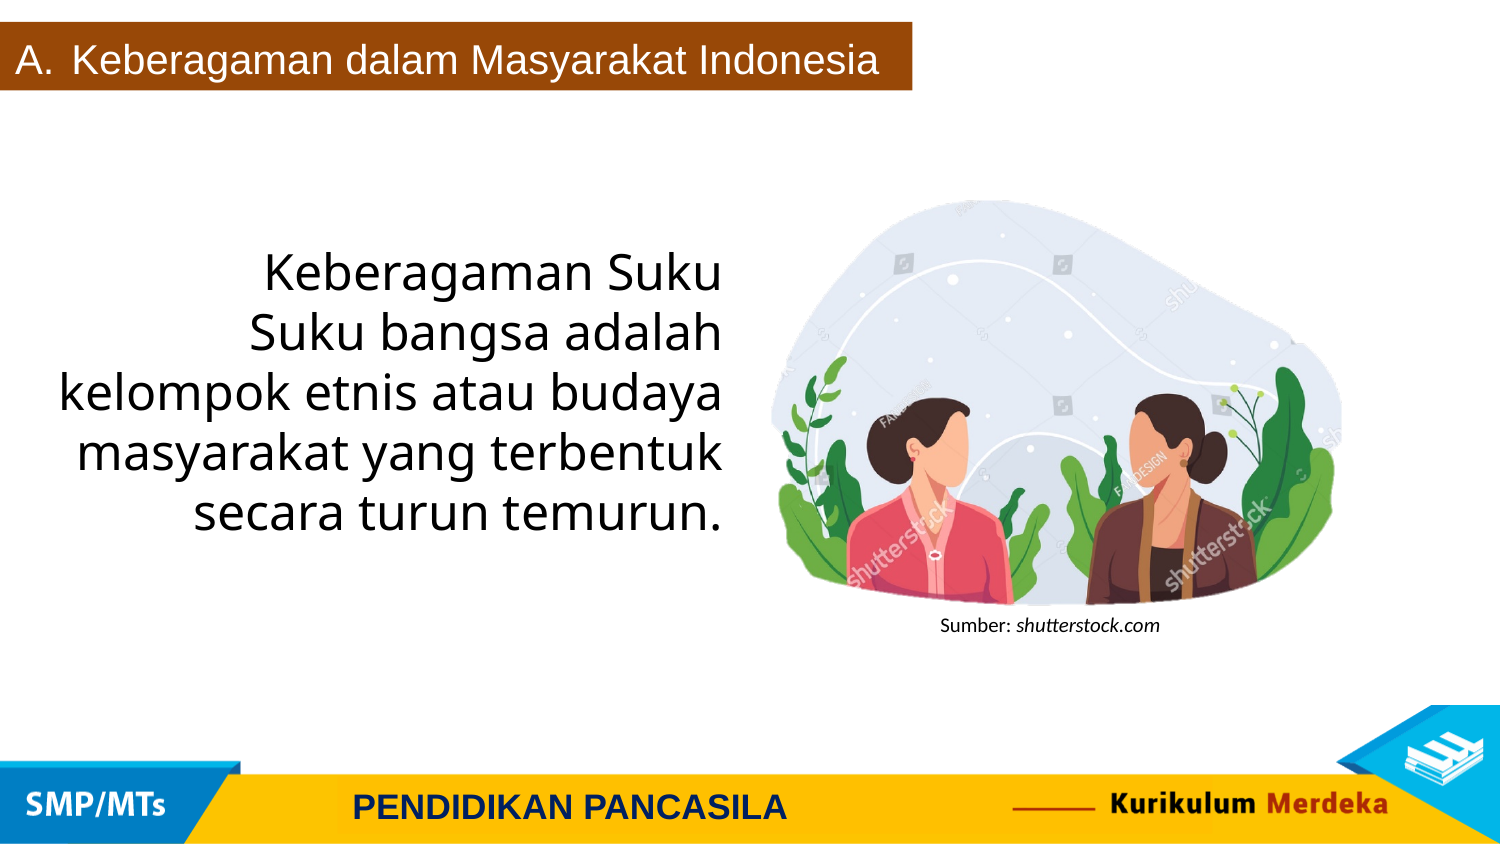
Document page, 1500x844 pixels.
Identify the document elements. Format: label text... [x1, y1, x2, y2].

text_box Keberagaman dalam Masyarakat Indonesia [0, 20, 914, 93]
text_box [0, 705, 1500, 844]
picture [700, 117, 1413, 735]
text_box Keberagaman Suku Suku bangsa adalah kelompok etnis atau budaya masyarakat yang terbentuk secara turun temurun. [13, 233, 695, 548]
